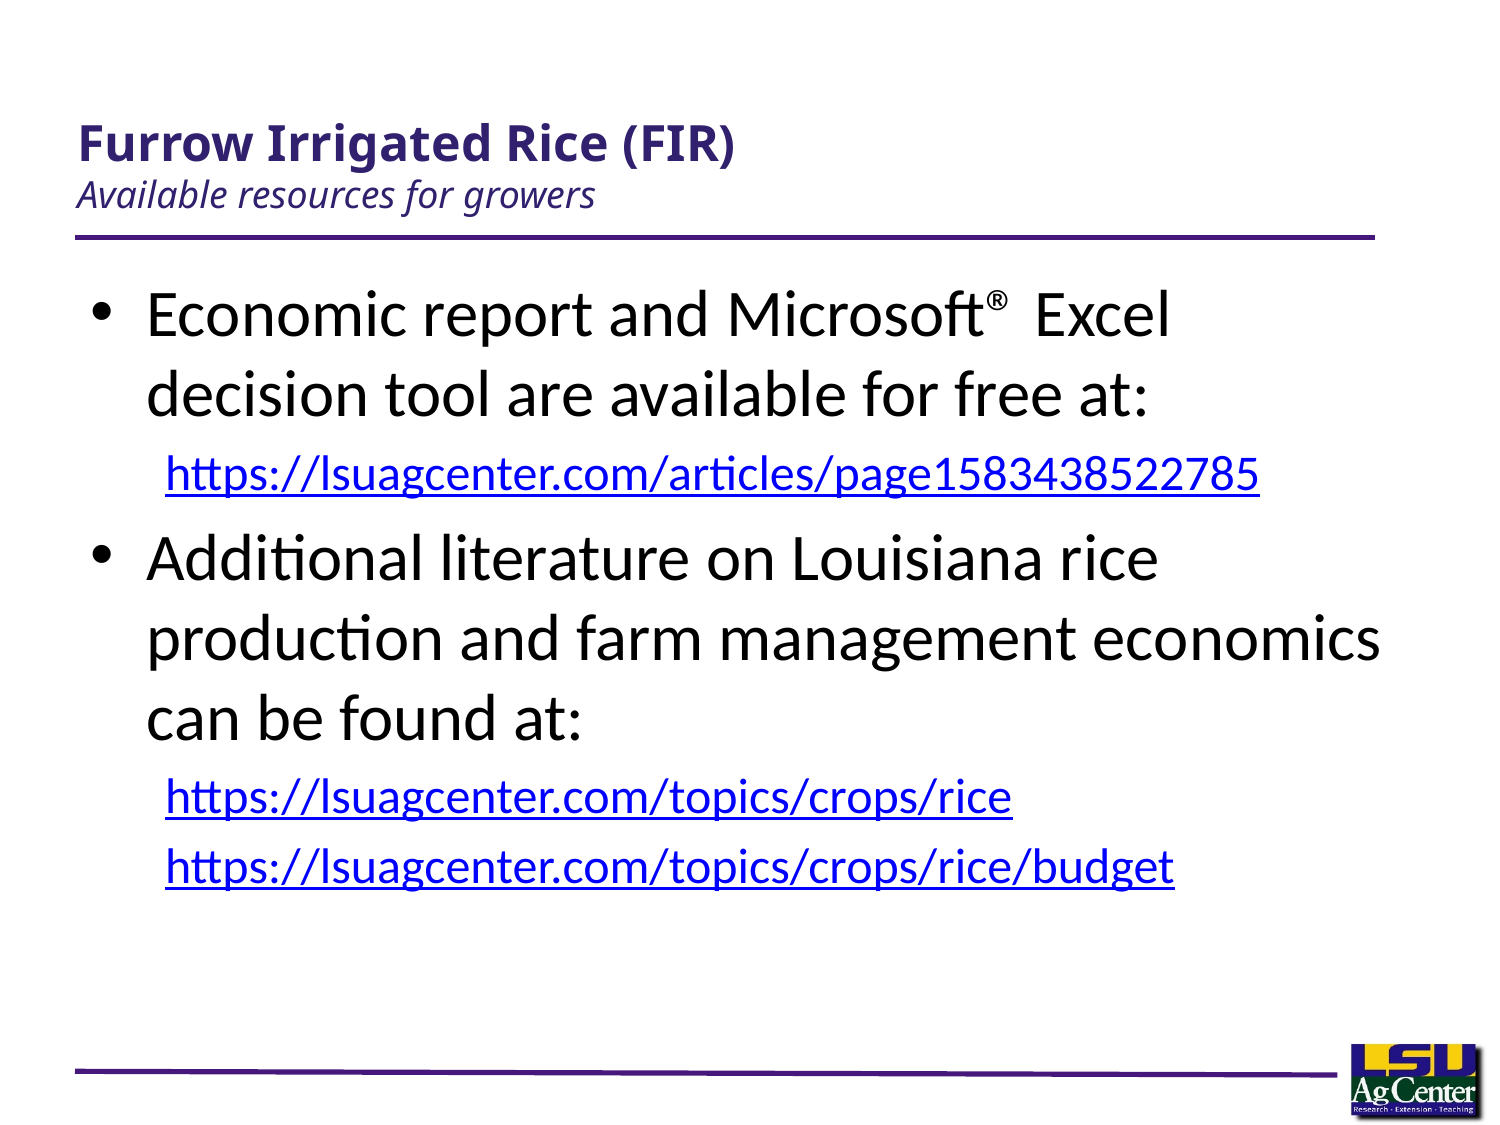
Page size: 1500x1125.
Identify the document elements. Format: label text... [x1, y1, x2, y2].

list Economic report and Microsoft® Excel decision tool are available for free at: https://lsuagcenter.com/articles/page1583438522785 Additional literature on Louisiana rice production and farm management economics can be found at: https://lsuagcenter.com/topics/crops/rice https://lsuagcenter.com/topics/crops/rice/budget [75, 262, 1425, 1005]
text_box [74, 1071, 1338, 1076]
picture [1349, 1042, 1488, 1125]
text_box Furrow Irrigated Rice (FIR) Available resources for growers [62, 70, 1463, 258]
